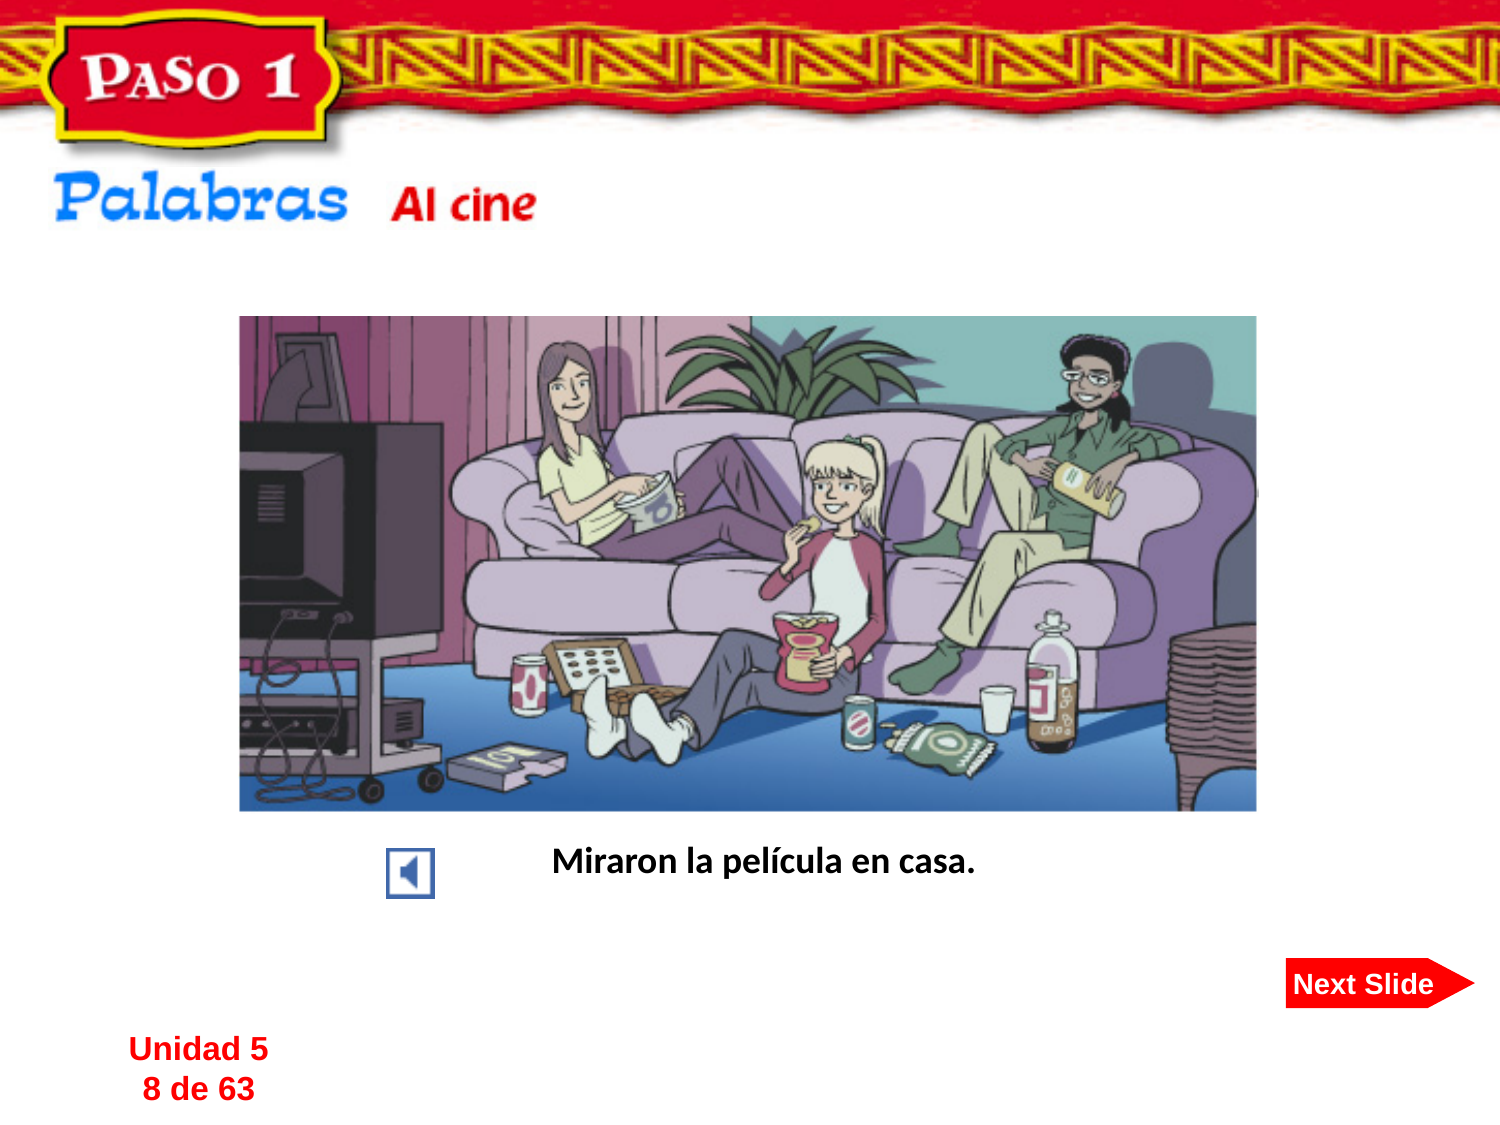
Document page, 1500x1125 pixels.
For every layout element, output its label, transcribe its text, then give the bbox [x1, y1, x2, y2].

picture [386, 181, 543, 230]
picture [238, 316, 1259, 815]
picture [385, 847, 435, 899]
text_box Miraron la película en casa. [536, 829, 1001, 889]
text_box Unidad 5 8 de 63 [108, 1020, 290, 1115]
picture [0, 0, 1500, 237]
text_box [1277, 957, 1476, 1009]
